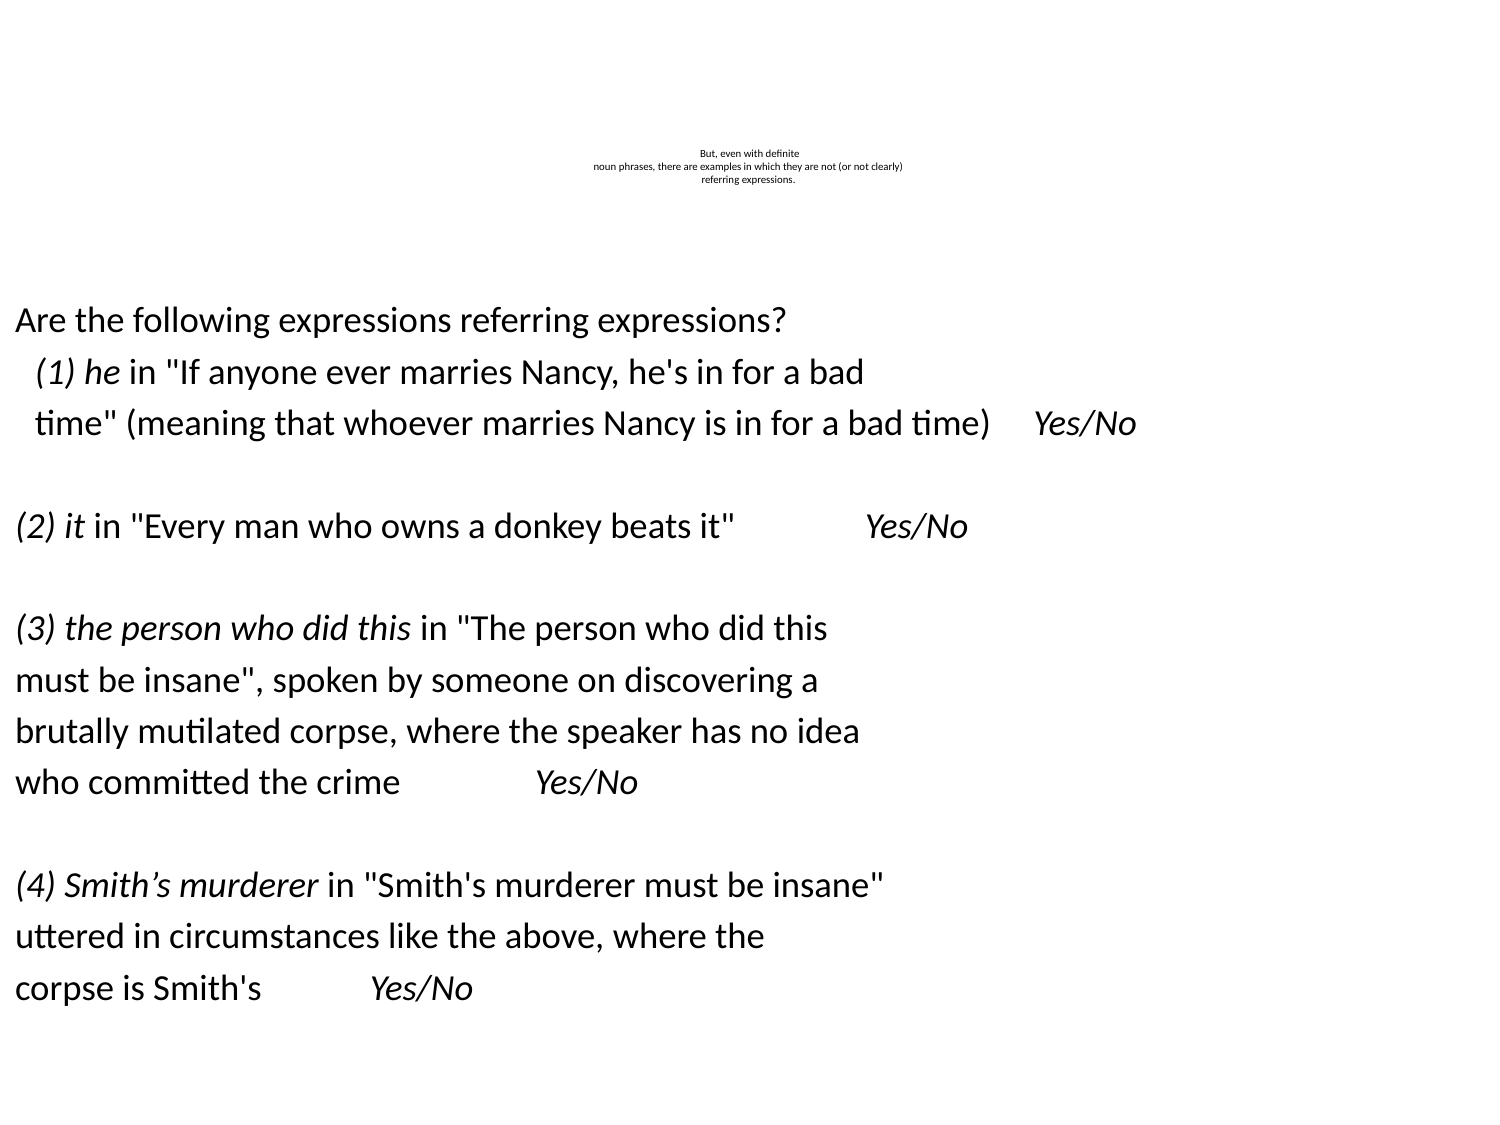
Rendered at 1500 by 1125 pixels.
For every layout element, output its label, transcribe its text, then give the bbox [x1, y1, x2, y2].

list Are the following expressions referring expressions? (1) he in "If anyone ever marries Nancy, he's in for a bad time" (meaning that whoever marries Nancy is in for a bad time) Yes/No (2) it in "Every man who owns a donkey beats it" Yes/No (3) the person who did this in "The person who did this must be insane", spoken by someone on discovering a brutally mutilated corpse, where the speaker has no idea who committed the crime Yes/No (4) Smith’s murderer in "Smith's murderer must be insane" uttered in circumstances like the above, where the corpse is Smith's Yes/No [0, 237, 1500, 1125]
title But, even with definite noun phrases, there are examples in which they are not (or not clearly) referring expressions. [75, 87, 1425, 233]
